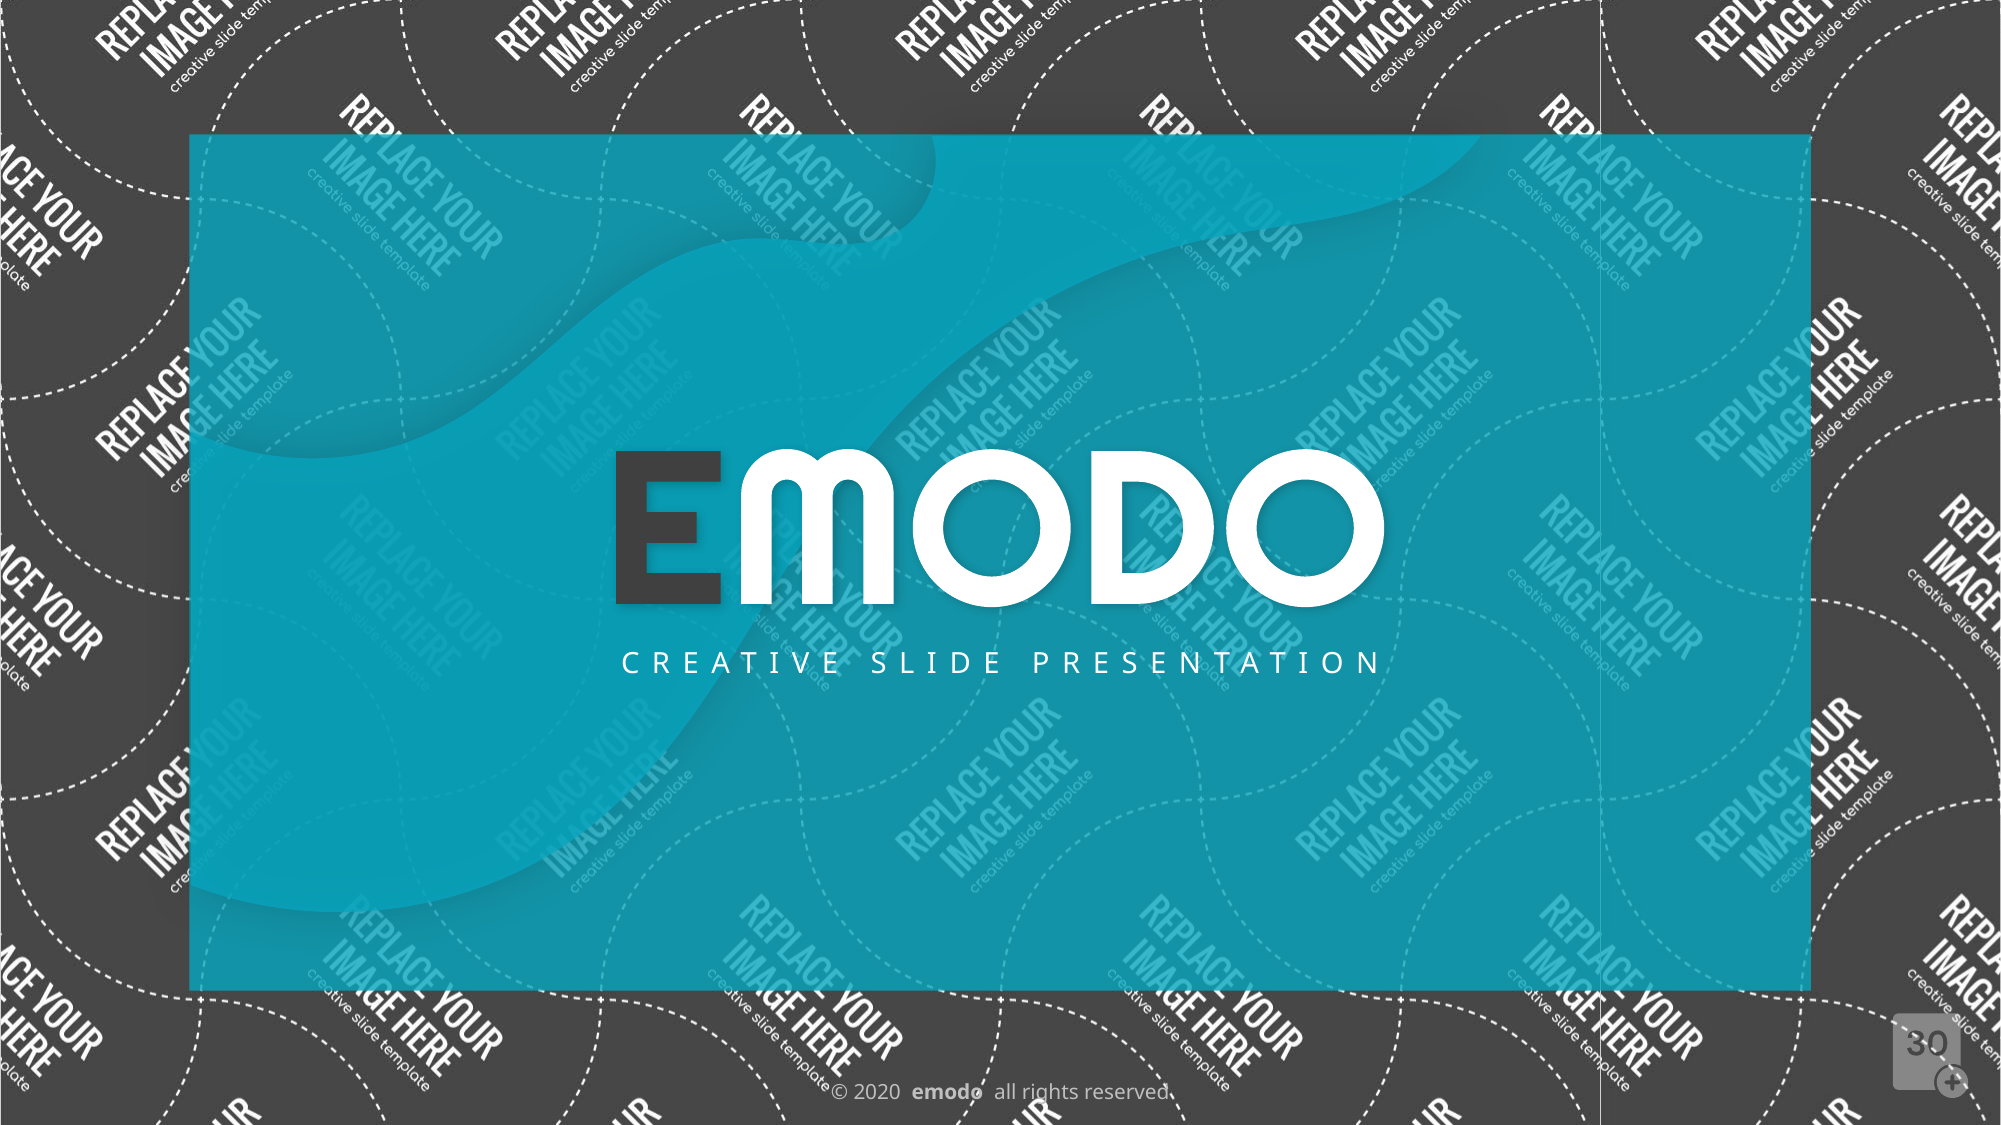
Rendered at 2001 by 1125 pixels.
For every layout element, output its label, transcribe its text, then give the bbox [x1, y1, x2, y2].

text_box [0, 0, 2001, 1125]
text_box [188, 133, 1812, 992]
text_box CREATIVE SLIDE PRESENTATION [620, 644, 1380, 680]
text_box © 2020 emodo all rights reserved [830, 1078, 1170, 1104]
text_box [616, 448, 1385, 608]
text_box [190, 134, 1484, 914]
text_box [1891, 1012, 1970, 1100]
